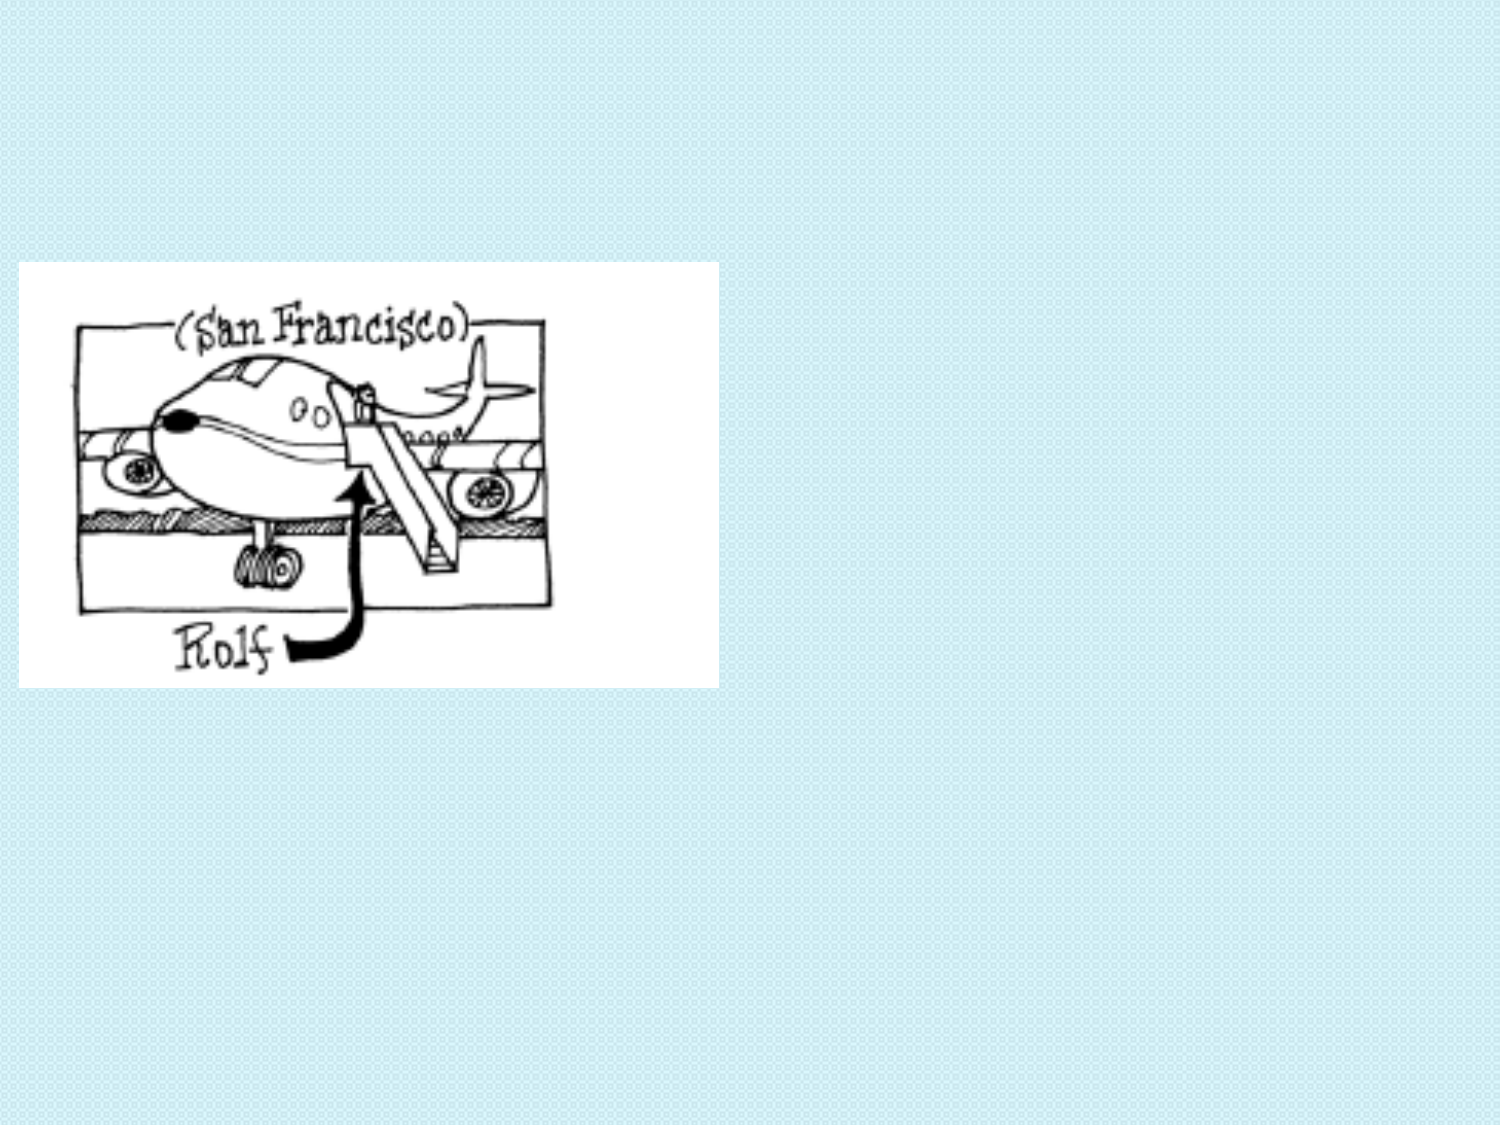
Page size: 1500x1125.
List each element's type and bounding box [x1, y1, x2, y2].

list [19, 262, 720, 688]
